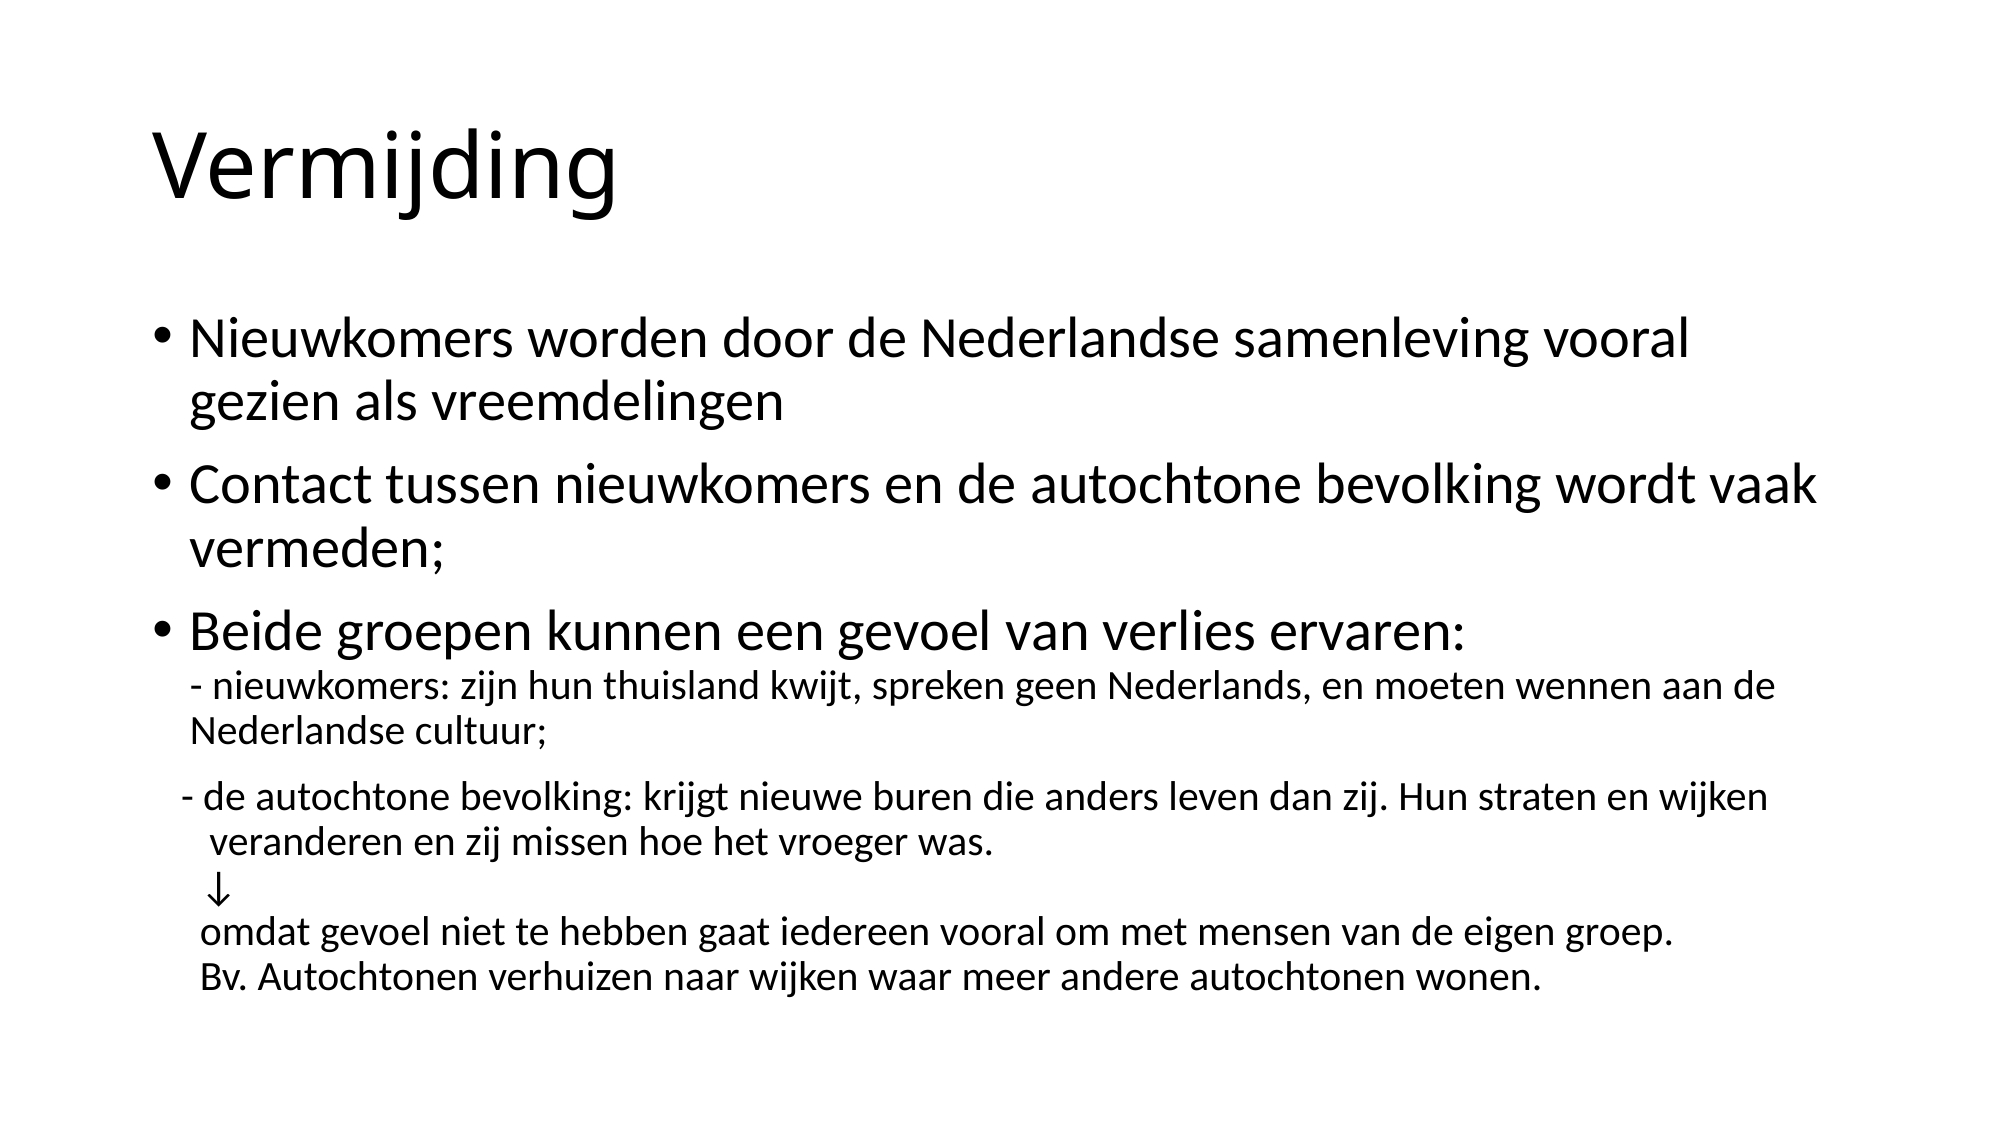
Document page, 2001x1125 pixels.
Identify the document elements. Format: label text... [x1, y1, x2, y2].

list Nieuwkomers worden door de Nederlandse samenleving vooral gezien als vreemdelingen Contact tussen nieuwkomers en de autochtone bevolking wordt vaak vermeden; Beide groepen kunnen een gevoel van verlies ervaren: - nieuwkomers: zijn hun thuisland kwijt, spreken geen Nederlands, en moeten wennen aan de Nederlandse cultuur; - de autochtone bevolking: krijgt nieuwe buren die anders leven dan zij. Hun straten en wijken veranderen en zij missen hoe het vroeger was. ↓ omdat gevoel niet te hebben gaat iedereen vooral om met mensen van de eigen groep. Bv. Autochtonen verhuizen naar wijken waar meer andere autochtonen wonen. [137, 299, 1863, 1014]
title Vermijding [137, 59, 1863, 278]
